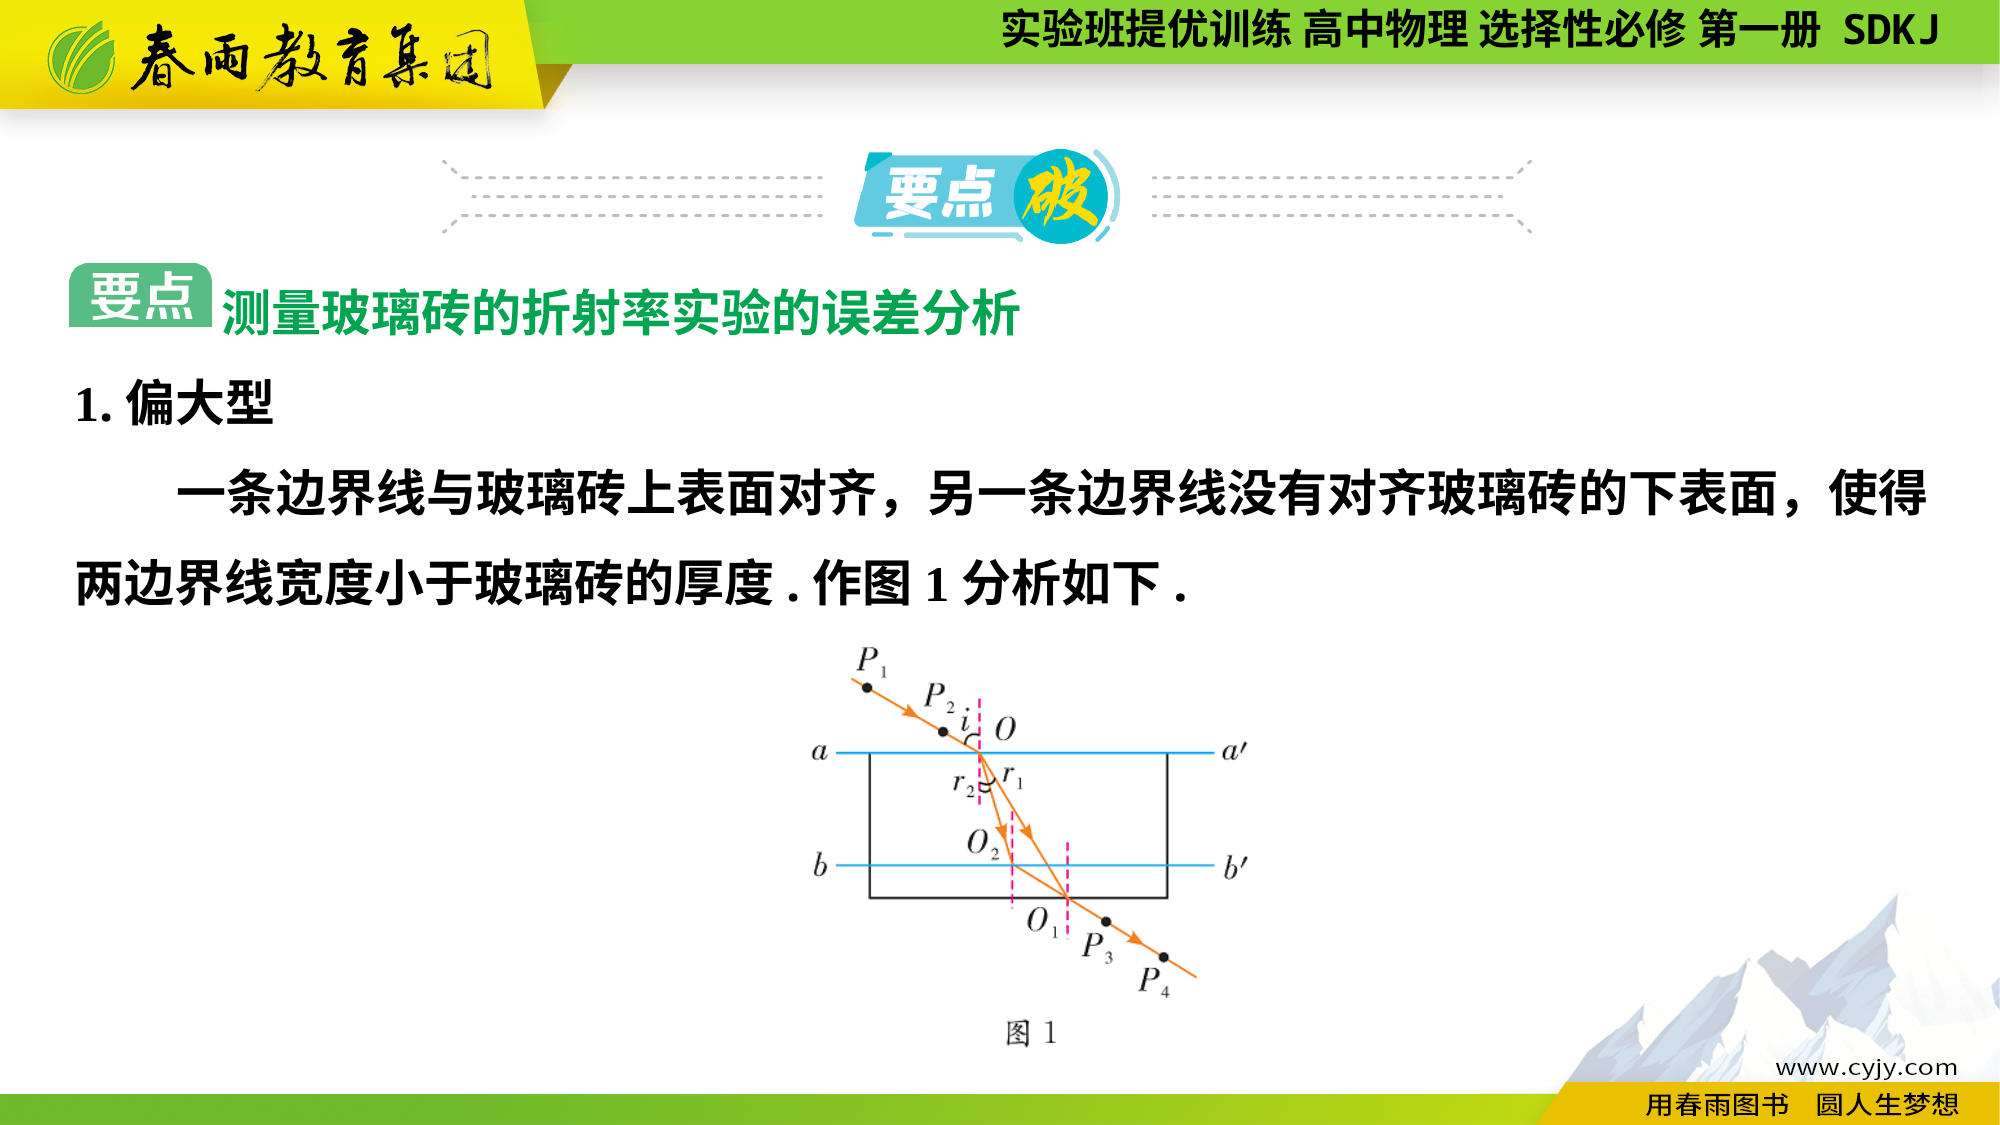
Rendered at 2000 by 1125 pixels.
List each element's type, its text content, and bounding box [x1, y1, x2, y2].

picture [0, 0, 2000, 1125]
list 测量玻璃砖的折射率实验的误差分析 1.偏大型 一条边界线与玻璃砖上表面对齐，另一条边界线没有对齐玻璃砖的下表面，使得两边界线宽度小于玻璃砖的厚度.作图1分析如下. [59, 243, 1944, 623]
